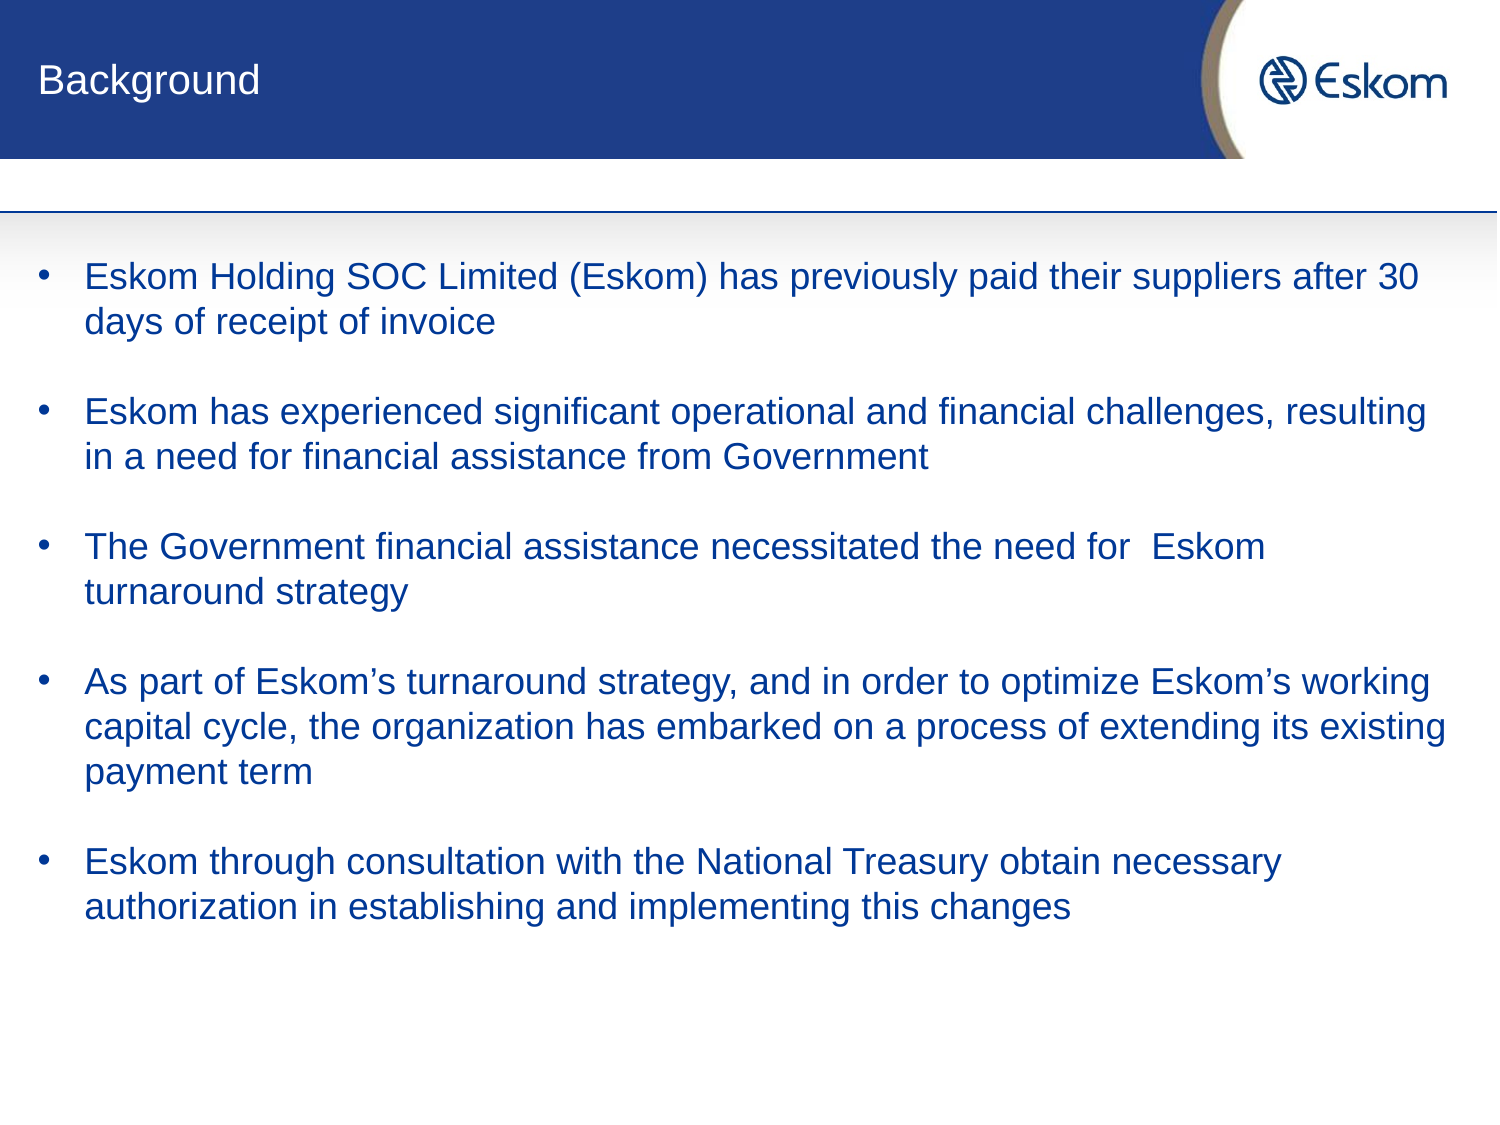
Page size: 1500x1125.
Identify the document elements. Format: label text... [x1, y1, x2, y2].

title Background [22, 27, 1142, 137]
picture [0, 0, 1246, 159]
text_box Eskom Holding SOC Limited (Eskom) has previously paid their suppliers after 30 days of receipt of invoice Eskom has experienced significant operational and financial challenges, resulting in a need for financial assistance from Government The Government financial assistance necessitated the need for Eskom turnaround strategy As part of Eskom’s turnaround strategy, and in order to optimize Eskom’s working capital cycle, the organization has embarked on a process of extending its existing payment term Eskom through consultation with the National Treasury obtain necessary authorization in establishing and implementing this changes [22, 244, 1473, 980]
picture [1257, 55, 1450, 105]
